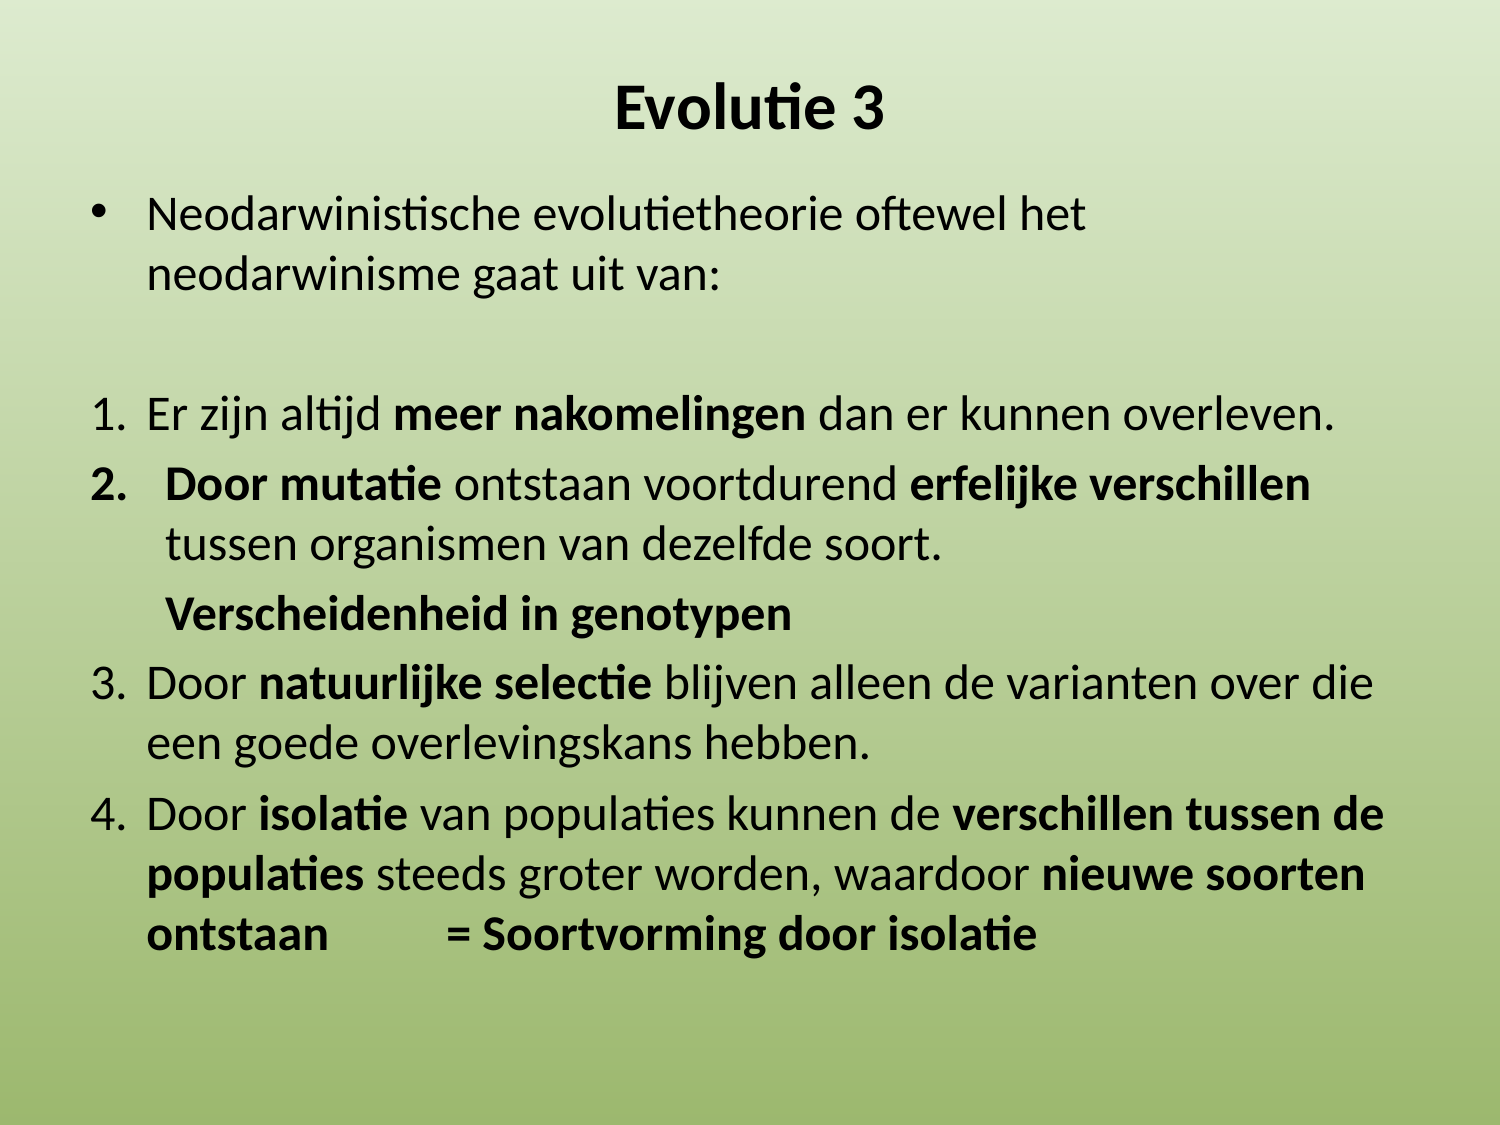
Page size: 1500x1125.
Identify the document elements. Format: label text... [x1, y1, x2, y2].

list Neodarwinistische evolutietheorie oftewel het neodarwinisme gaat uit van: 1. Er zijn altijd meer nakomelingen dan er kunnen overleven. Door mutatie ontstaan voortdurend erfelijke verschillen tussen organismen van dezelfde soort. Verscheidenheid in genotypen 3. Door natuurlijke selectie blijven alleen de varianten over die een goede overlevingskans hebben. 4. Door isolatie van populaties kunnen de verschillen tussen de populaties steeds groter worden, waardoor nieuwe soorten ontstaan = Soortvorming door isolatie [75, 172, 1425, 1083]
title Evolutie 3 [75, 45, 1425, 161]
